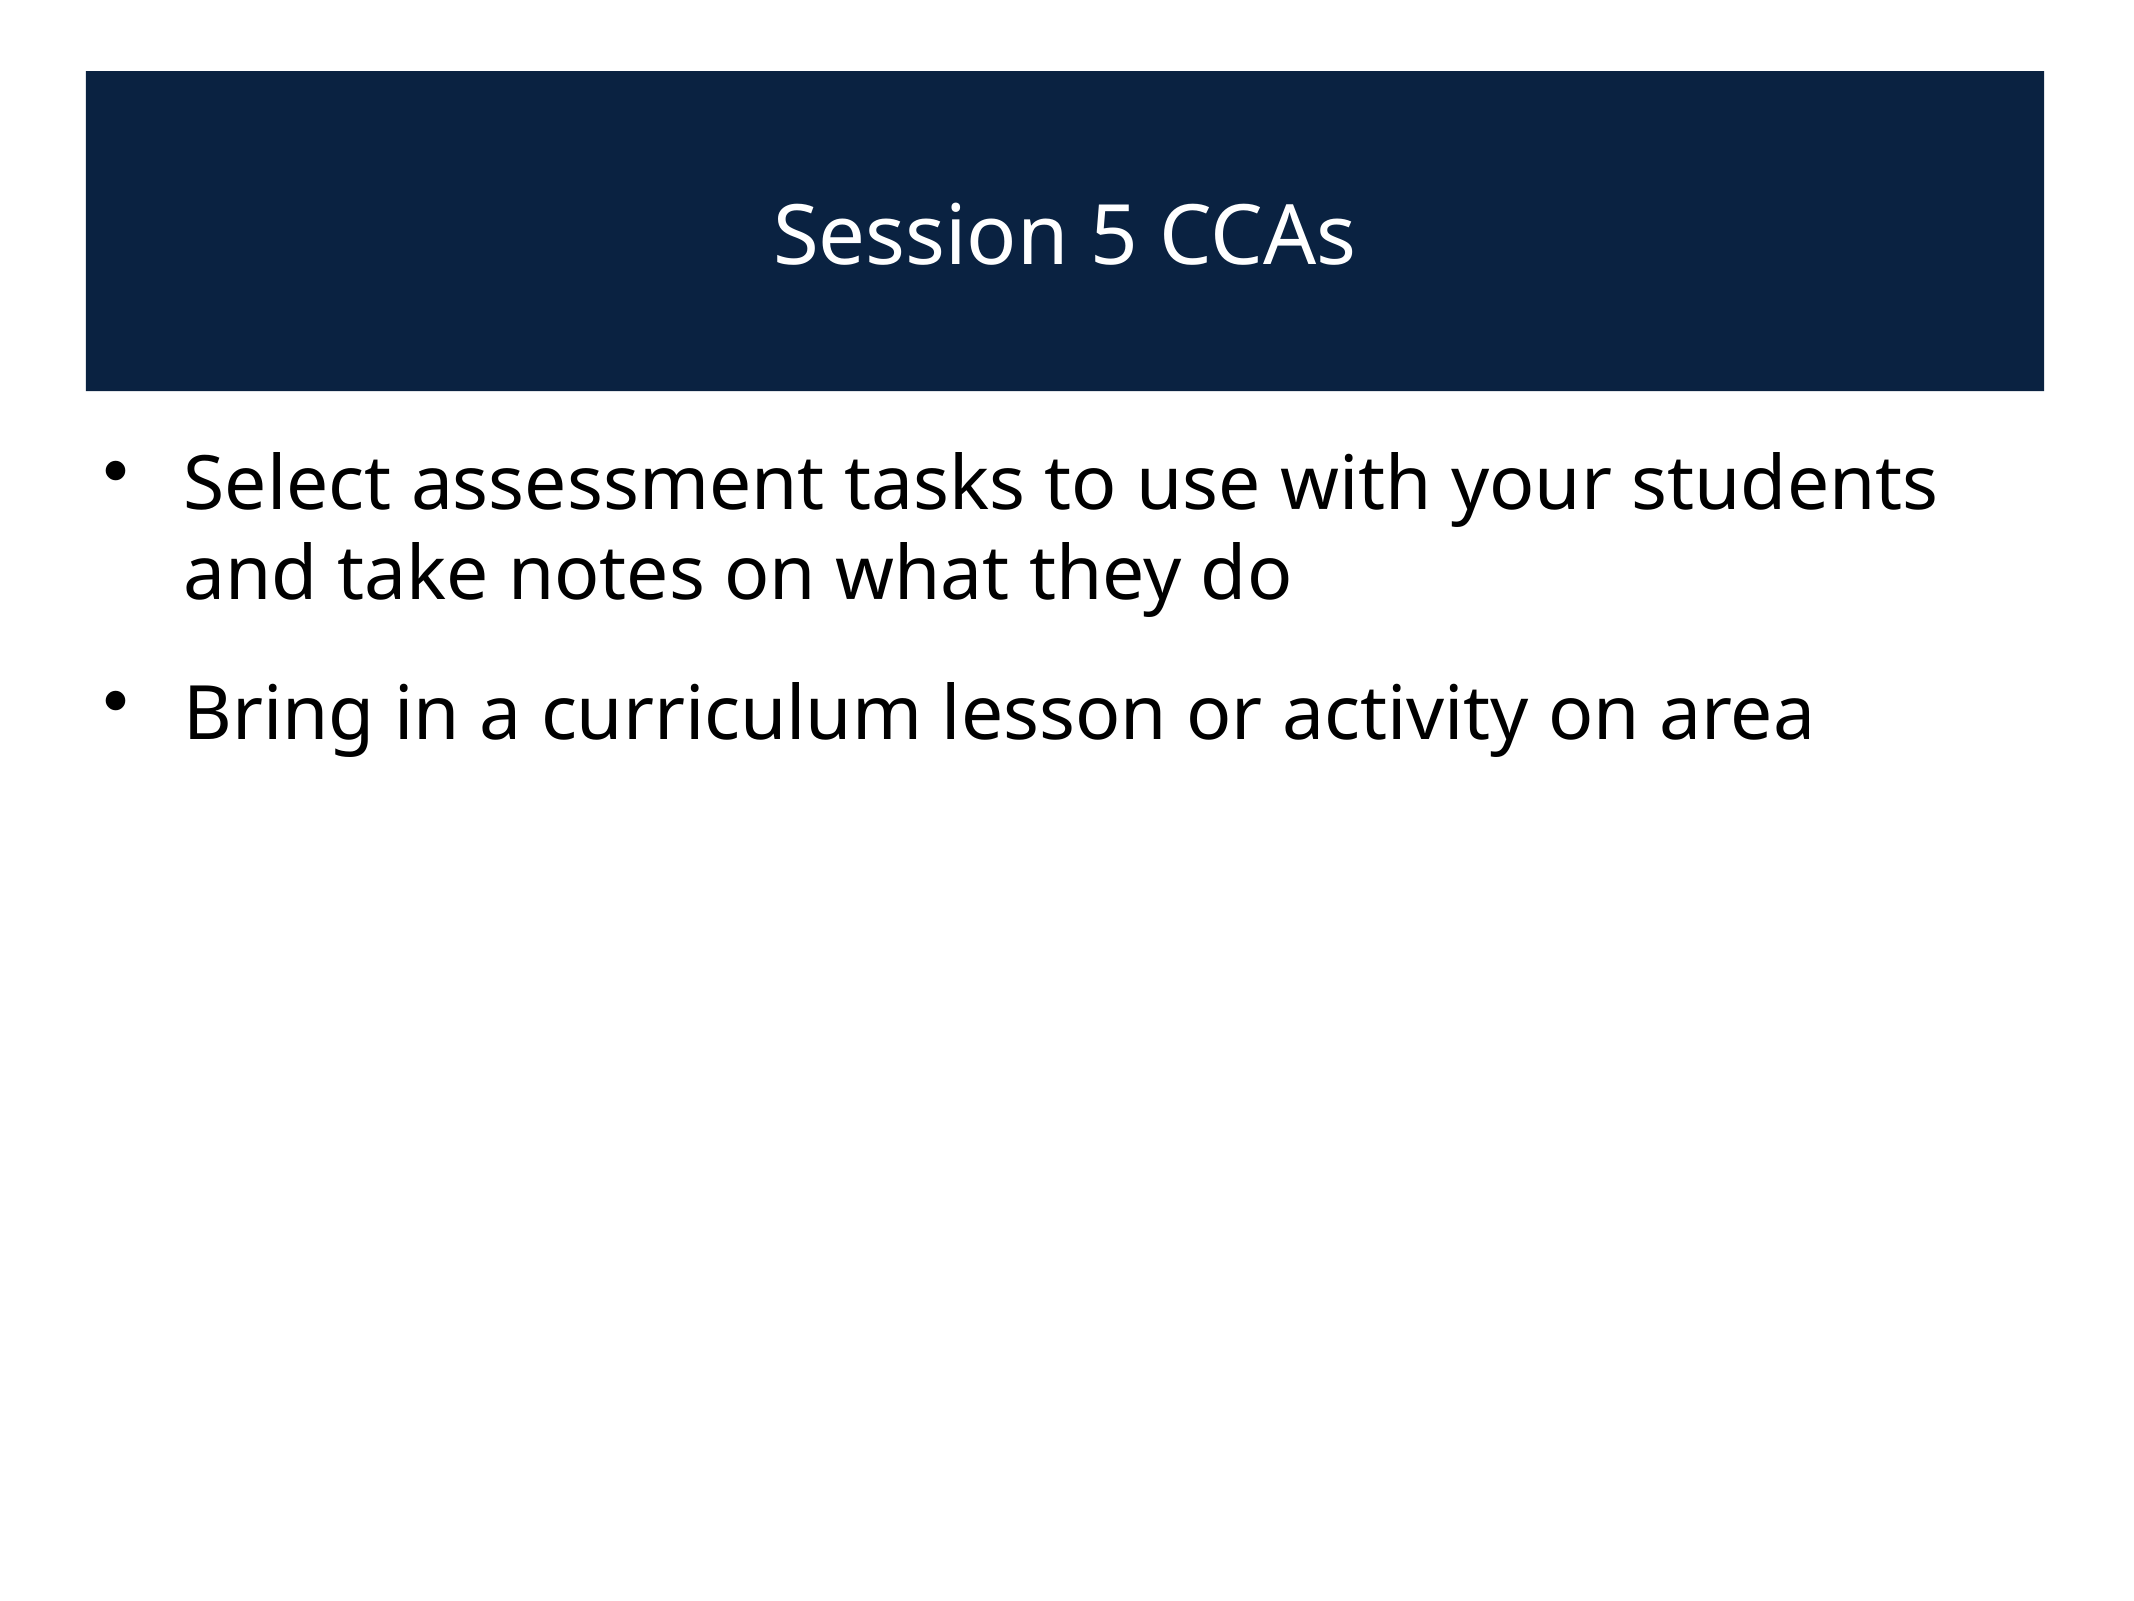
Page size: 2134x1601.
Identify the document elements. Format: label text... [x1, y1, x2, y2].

title Session 5 CCAs [85, 71, 2045, 392]
list Select assessment tasks to use with your students and take notes on what they do Bring in a curriculum lesson or activity on area [88, 426, 2045, 1430]
